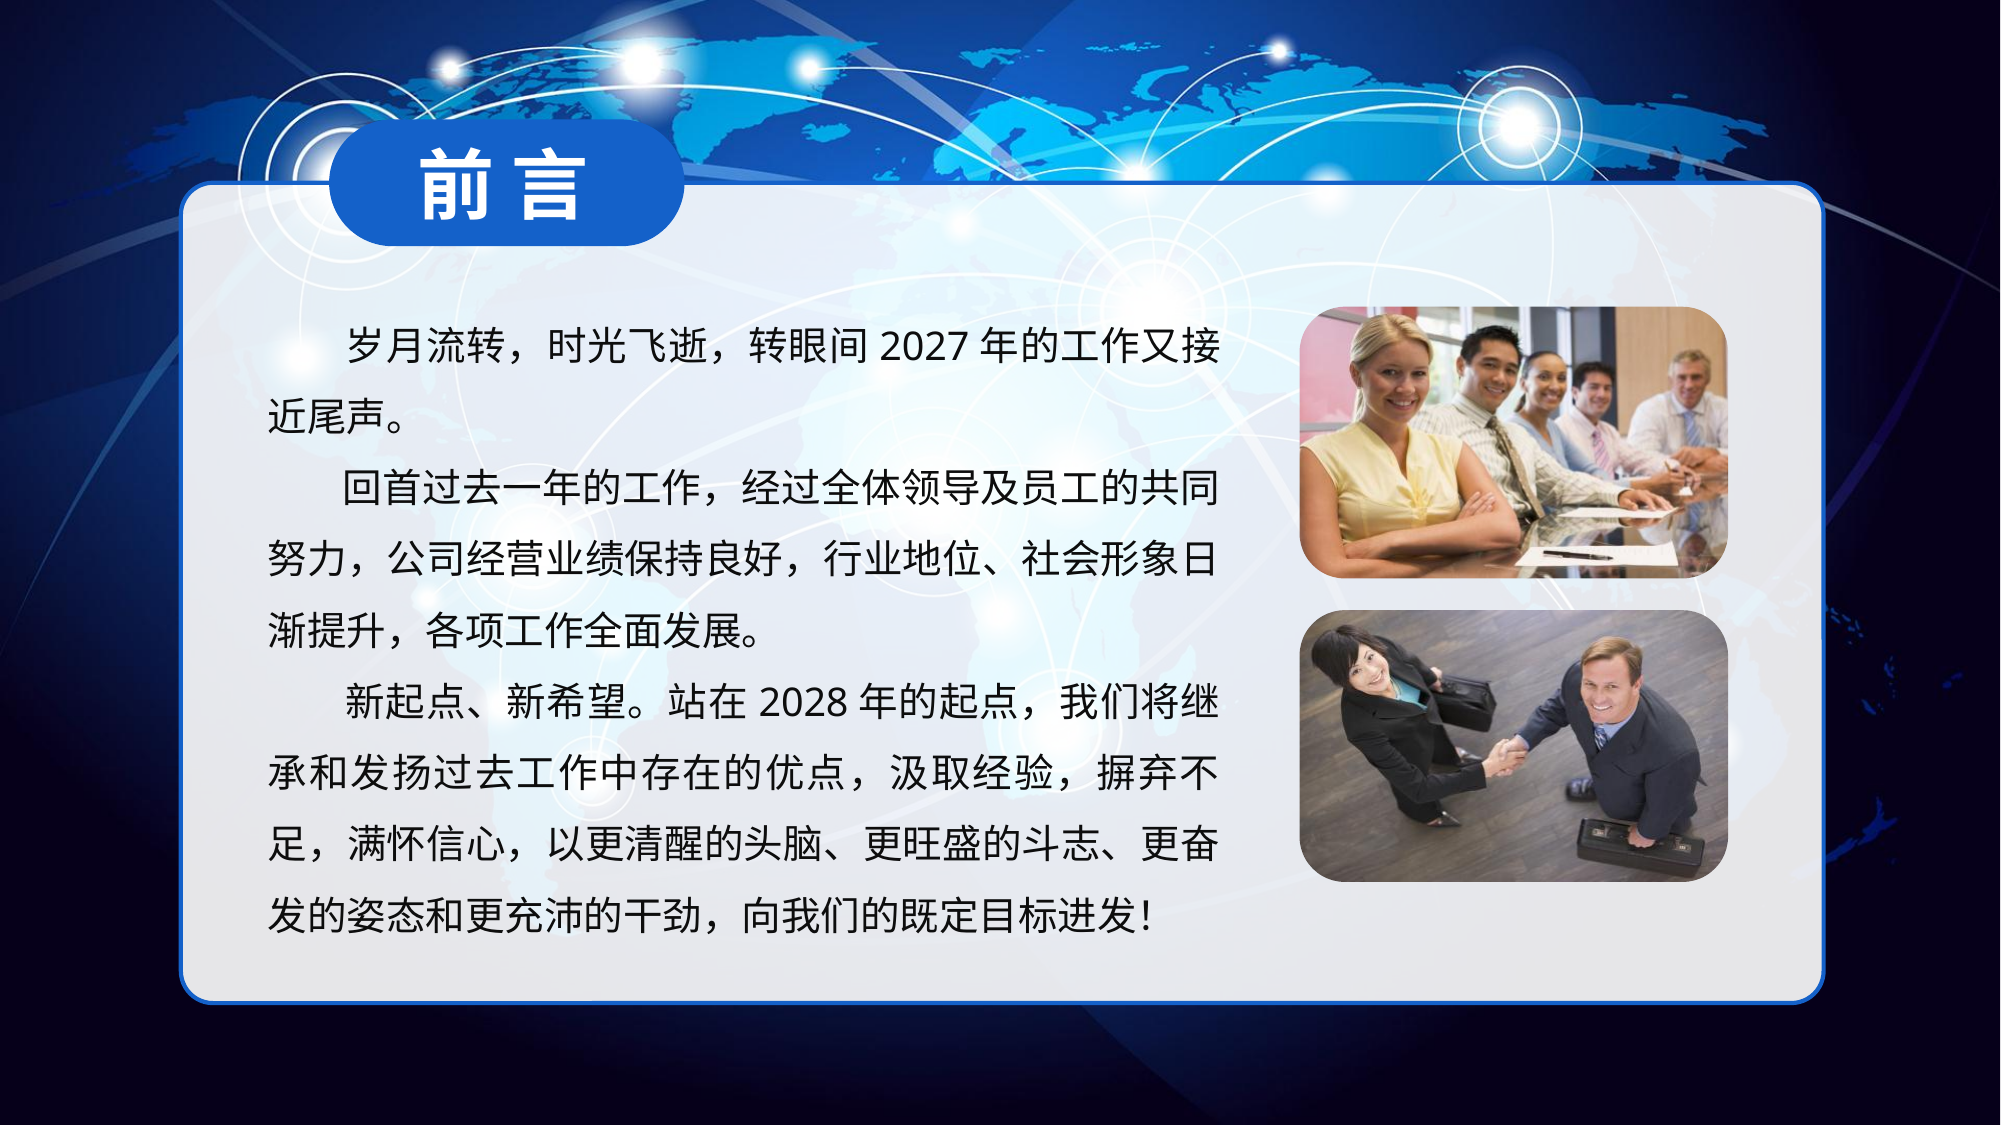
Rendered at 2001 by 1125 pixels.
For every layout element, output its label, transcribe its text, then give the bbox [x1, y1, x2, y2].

text_box [1298, 305, 1730, 580]
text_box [329, 119, 685, 247]
text_box 岁月流转，时光飞逝，转眼间2027年的工作又接近尾声。 回首过去一年的工作，经过全体领导及员工的共同努力，公司经营业绩保持良好，行业地位、社会形象日渐提升，各项工作全面发展。 新起点、新希望。站在2028年的起点，我们将继承和发扬过去工作中存在的优点，汲取经验，摒弃不足，满怀信心，以更清醒的头脑、更旺盛的斗志、更奋发的姿态和更充沛的干劲，向我们的既定目标进发！ [256, 290, 1233, 944]
picture [0, 0, 2001, 1125]
text_box [1298, 609, 1730, 883]
text_box [180, 182, 1824, 1004]
